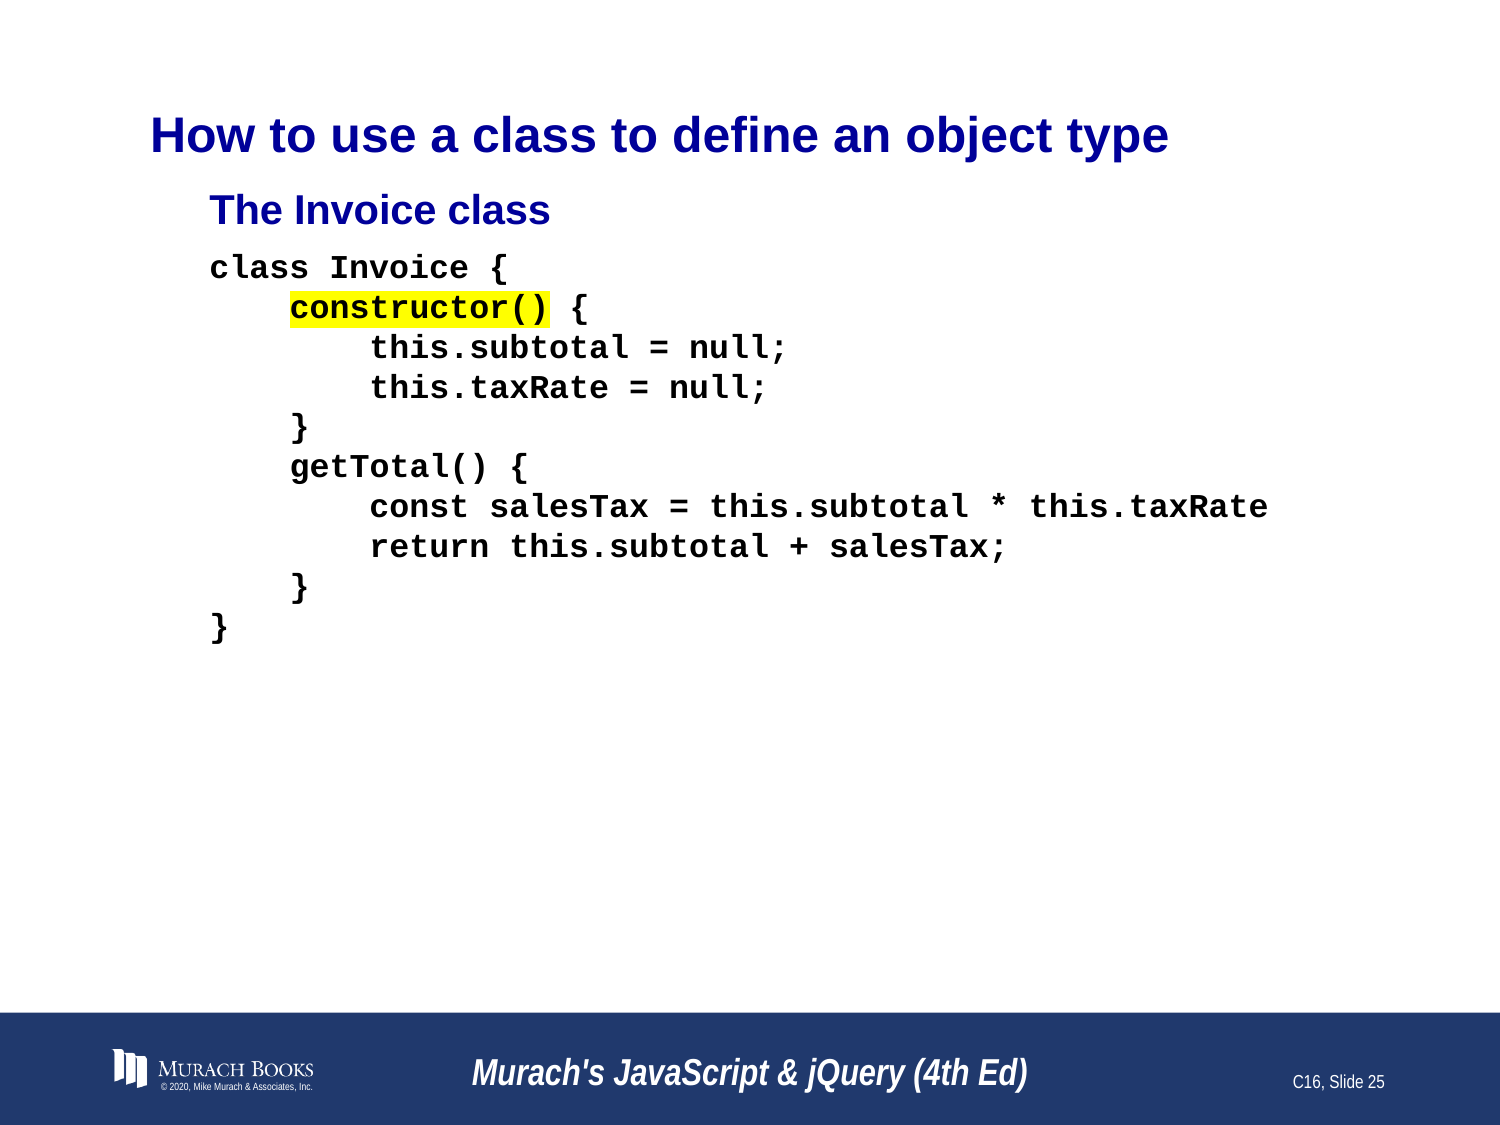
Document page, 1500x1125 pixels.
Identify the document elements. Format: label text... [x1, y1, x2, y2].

slide_number Murach's JavaScript & jQuery (4th Ed) [463, 1025, 1050, 1100]
list The Invoice class class Invoice { constructor() { this.subtotal = null; this.taxRate = null; } getTotal() { const salesTax = this.subtotal * this.taxRate return this.subtotal + salesTax; } } [137, 174, 1350, 975]
title How to use a class to define an object type [150, 102, 1350, 164]
slide_number C16, Slide 25 [1087, 1025, 1400, 1100]
footer © 2020, Mike Murach & Associates, Inc. [12, 1025, 463, 1100]
